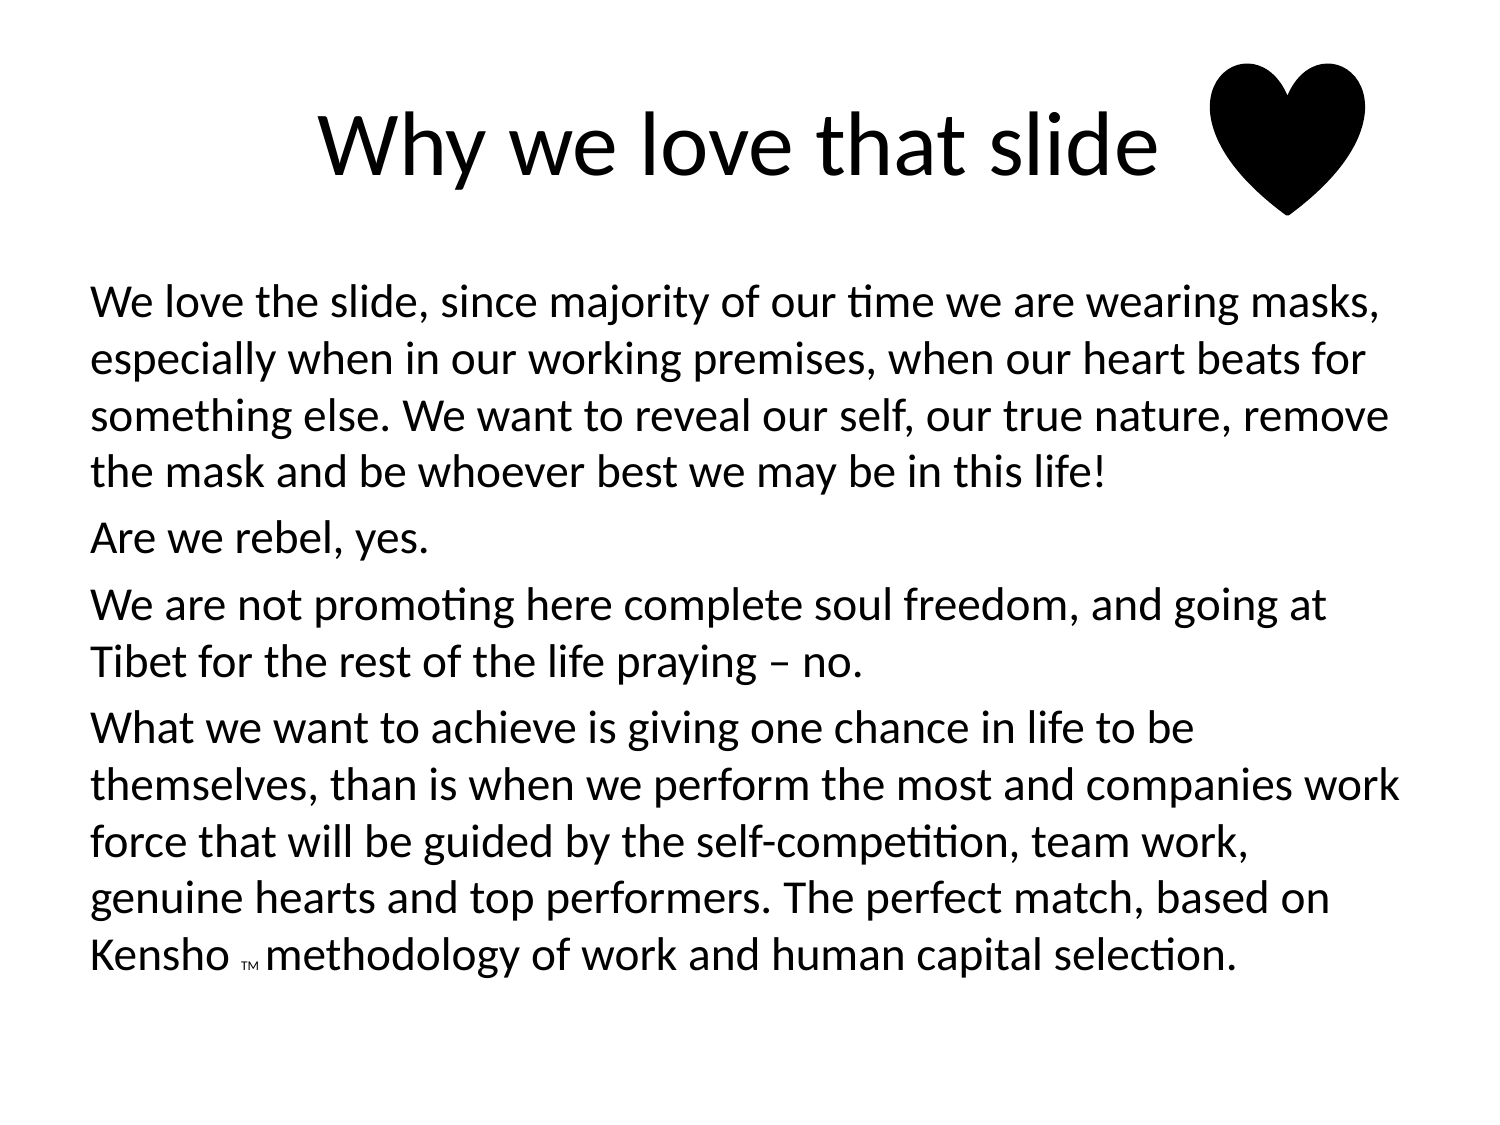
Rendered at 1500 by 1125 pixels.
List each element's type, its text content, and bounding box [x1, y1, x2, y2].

title Why we love that slide [75, 45, 1425, 233]
list We love the slide, since majority of our time we are wearing masks, especially when in our working premises, when our heart beats for something else. We want to reveal our self, our true nature, remove the mask and be whoever best we may be in this life! Are we rebel, yes. We are not promoting here complete soul freedom, and going at Tibet for the rest of the life praying – no. What we want to achieve is giving one chance in life to be themselves, than is when we perform the most and companies work force that will be guided by the self-competition, team work, genuine hearts and top performers. The perfect match, based on Kensho TM methodology of work and human capital selection. [75, 262, 1425, 1038]
text_box [1209, 63, 1366, 216]
